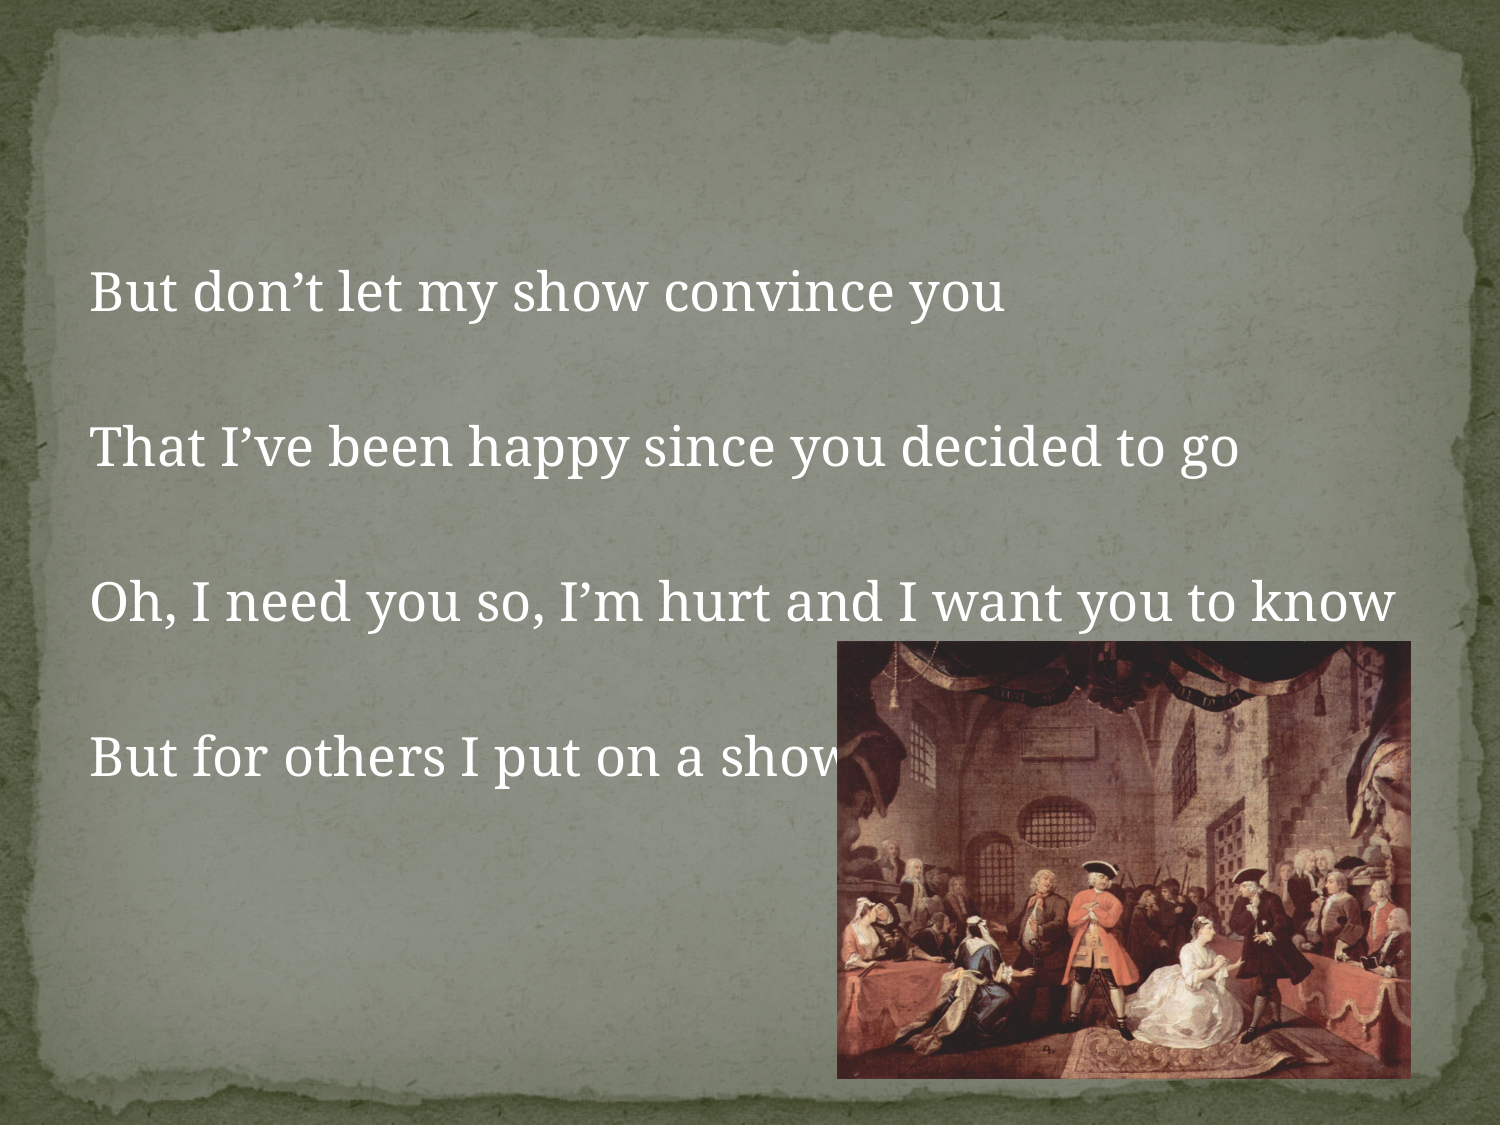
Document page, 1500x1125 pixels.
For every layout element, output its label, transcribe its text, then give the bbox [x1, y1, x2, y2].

list But don’t let my show convince you That I’ve been happy since you decided to go Oh, I need you so, I’m hurt and I want you to know But for others I put on a show [75, 249, 1425, 1000]
picture [837, 641, 1411, 1079]
